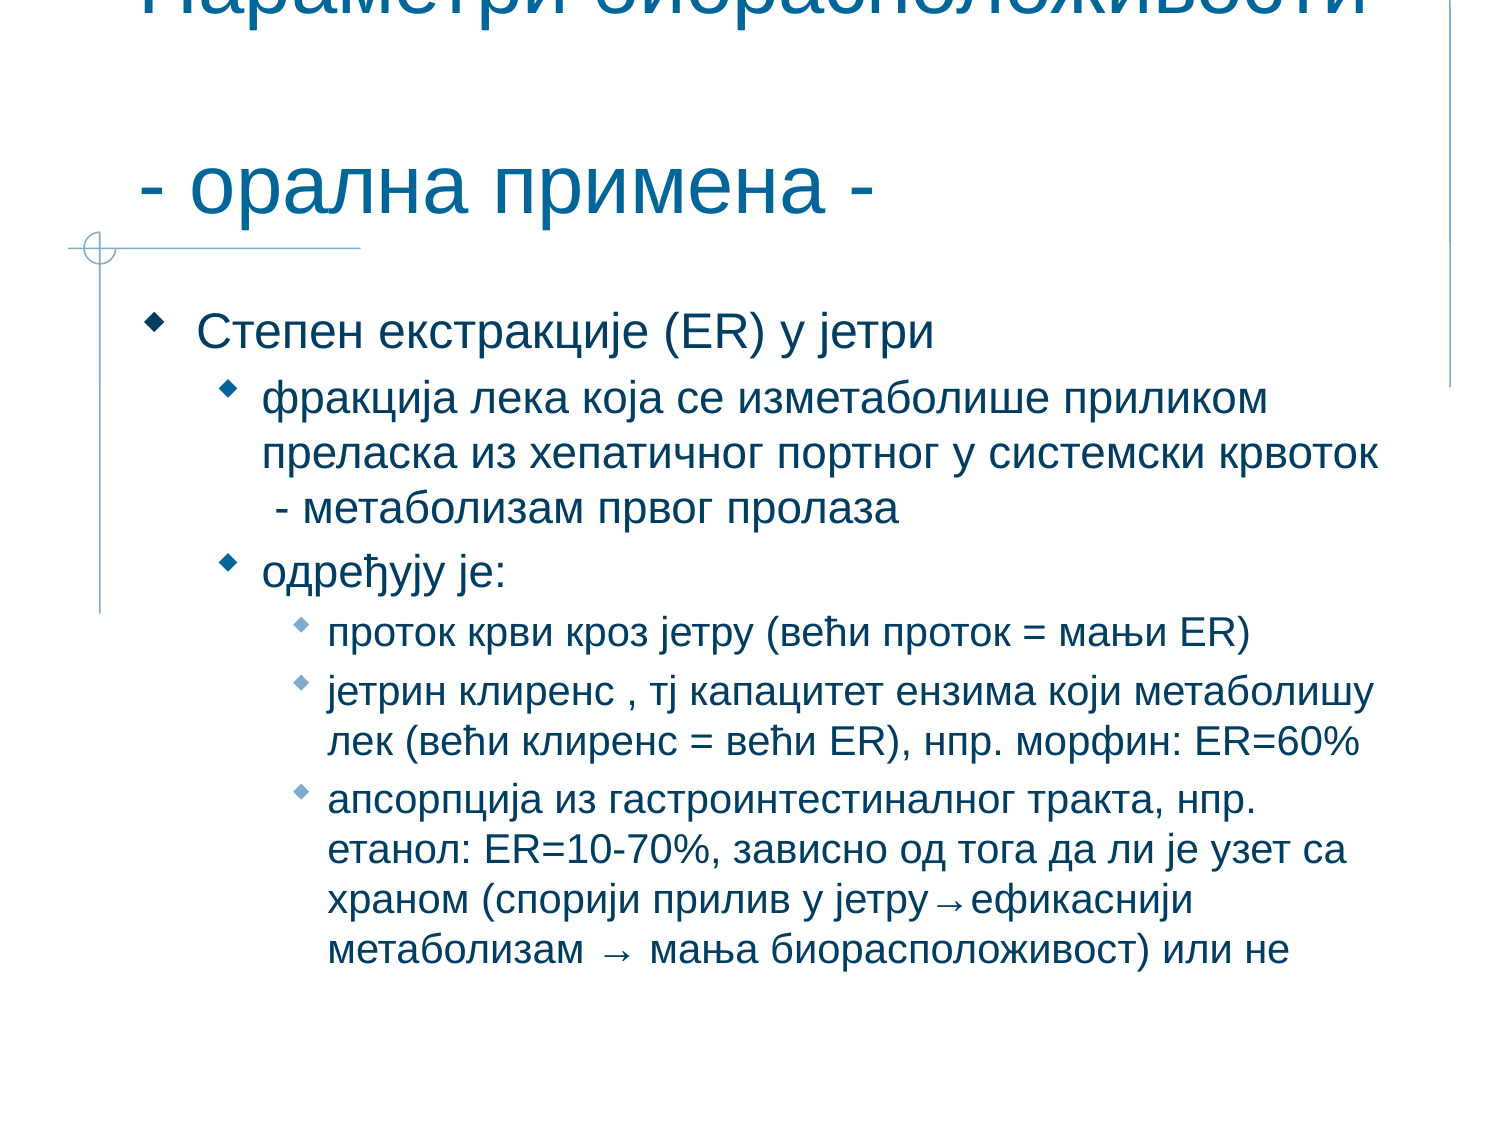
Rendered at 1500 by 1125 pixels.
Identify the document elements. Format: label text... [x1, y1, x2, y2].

title Параметри биорасположивости - орална примена - [123, 49, 1400, 238]
list Степен екстракције (ER) у јетри фракција лека која се изметаболише приликом преласка из хепатичног портног у системски крвоток - метаболизам првог пролаза одређују је: проток крви кроз јетру (већи проток = мањи ER) јетрин клиренс , тј капацитет ензима који метаболишу лек (већи клиренс = већи ER), нпр. морфин: ER=60% апсорпција из гастроинтестиналног тракта, нпр. етанол: ER=10-70%, зависно од тога да ли је узет са храном (спорији прилив у јетру→ефикаснији метаболизам → мања биорасположивост) или не [124, 290, 1400, 1026]
